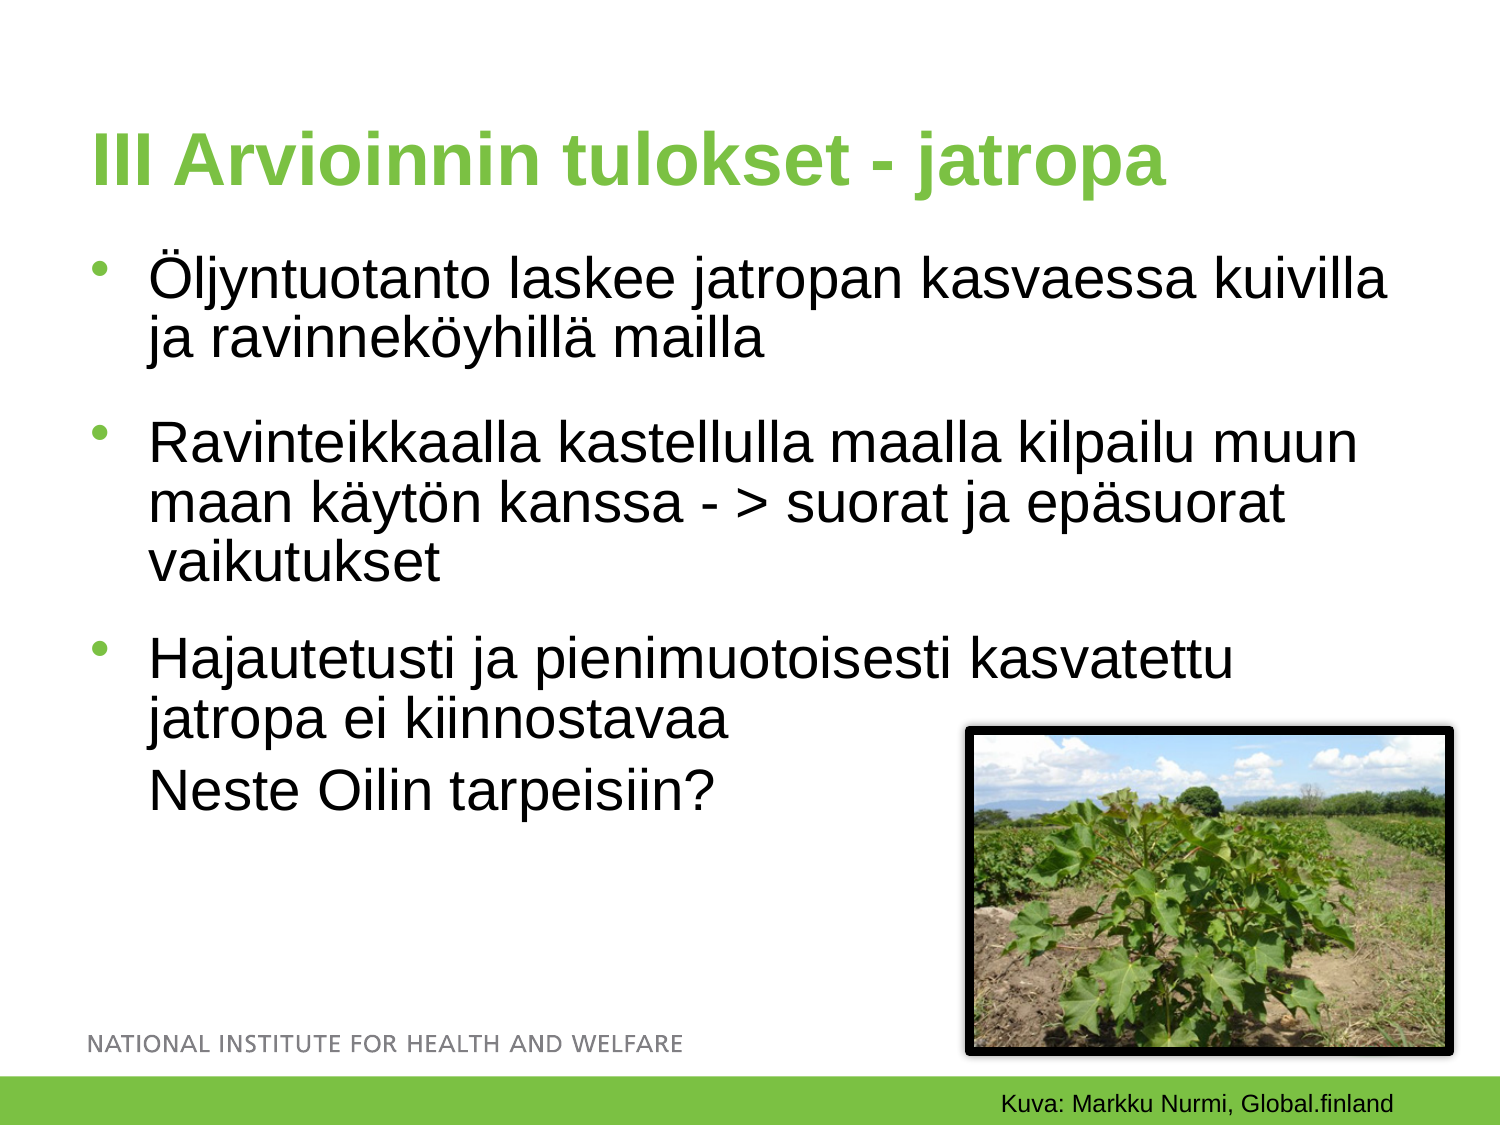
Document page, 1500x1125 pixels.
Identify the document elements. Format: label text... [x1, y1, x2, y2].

picture [974, 734, 1446, 1047]
list Öljyntuotanto laskee jatropan kasvaessa kuivilla ja ravinneköyhillä mailla Ravinteikkaalla kastellulla maalla kilpailu muun maan käytön kanssa - > suorat ja epäsuorat vaikutukset Hajautetusti ja pienimuotoisesti kasvatettu jatropa ei kiinnostavaa Neste Oilin tarpeisiin? [74, 243, 1424, 965]
title III Arvioinnin tulokset - jatropa [76, 42, 1424, 209]
text_box Kuva: Markku Nurmi, Global.finland [986, 1079, 1500, 1125]
picture [1294, 928, 1471, 1071]
